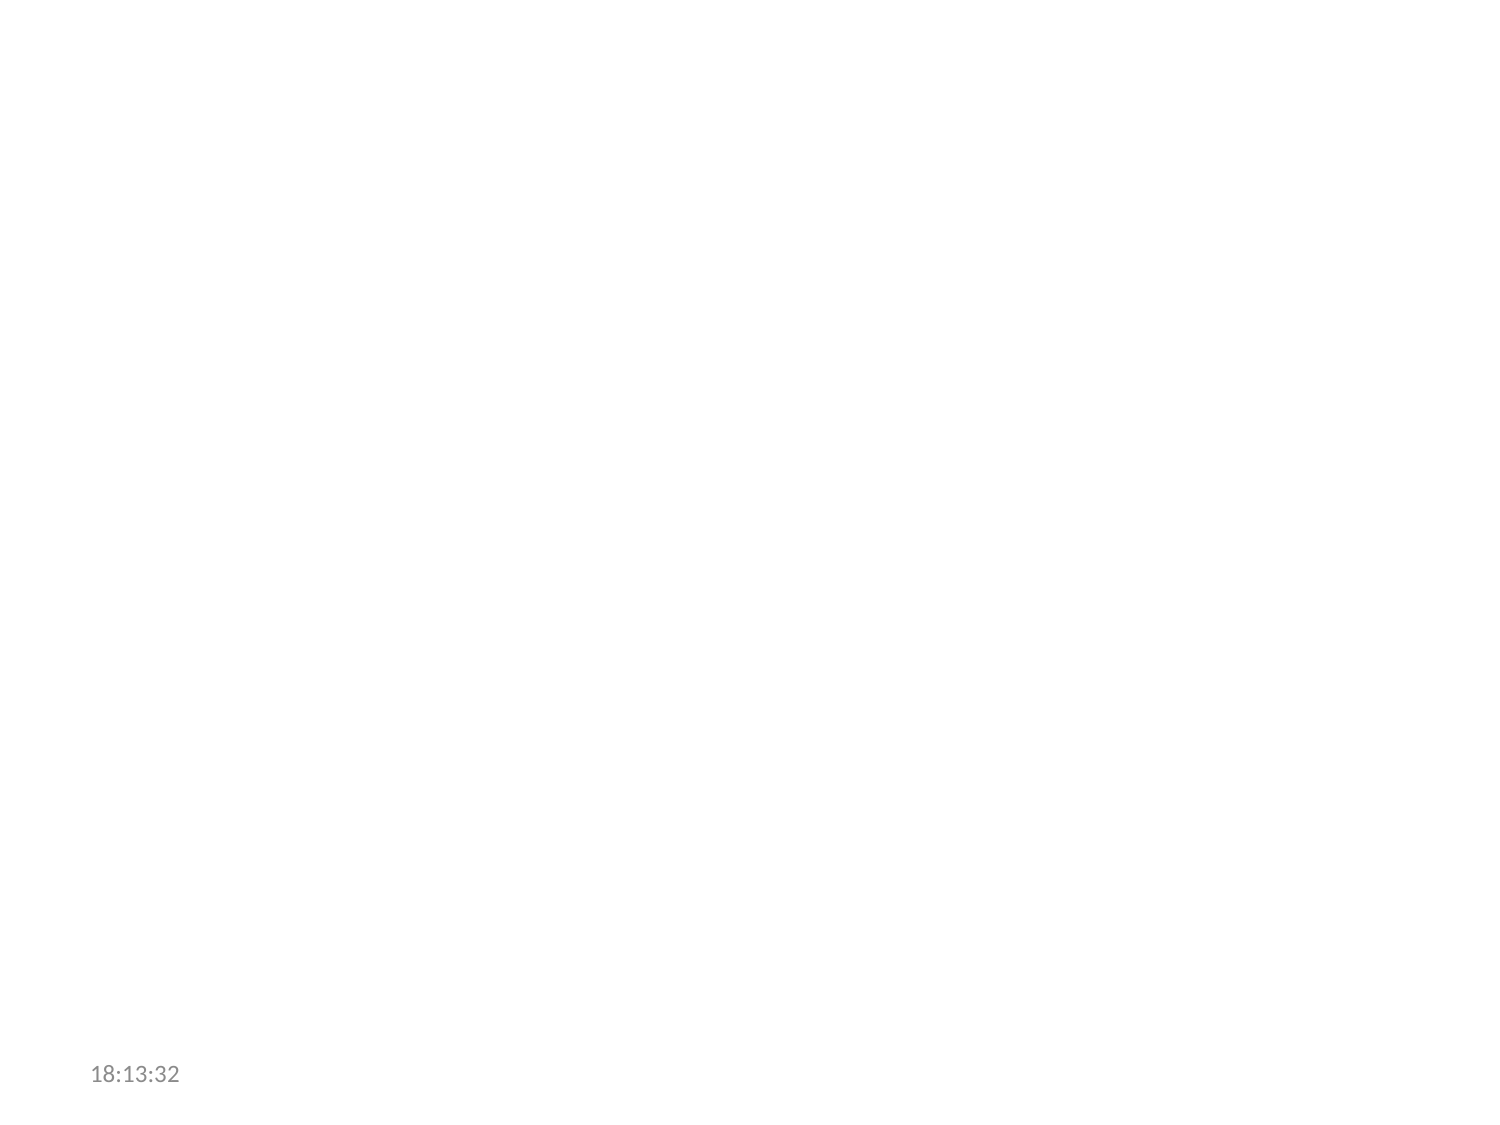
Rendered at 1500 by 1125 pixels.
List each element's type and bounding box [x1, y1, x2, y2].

slide_number [75, 1042, 425, 1103]
